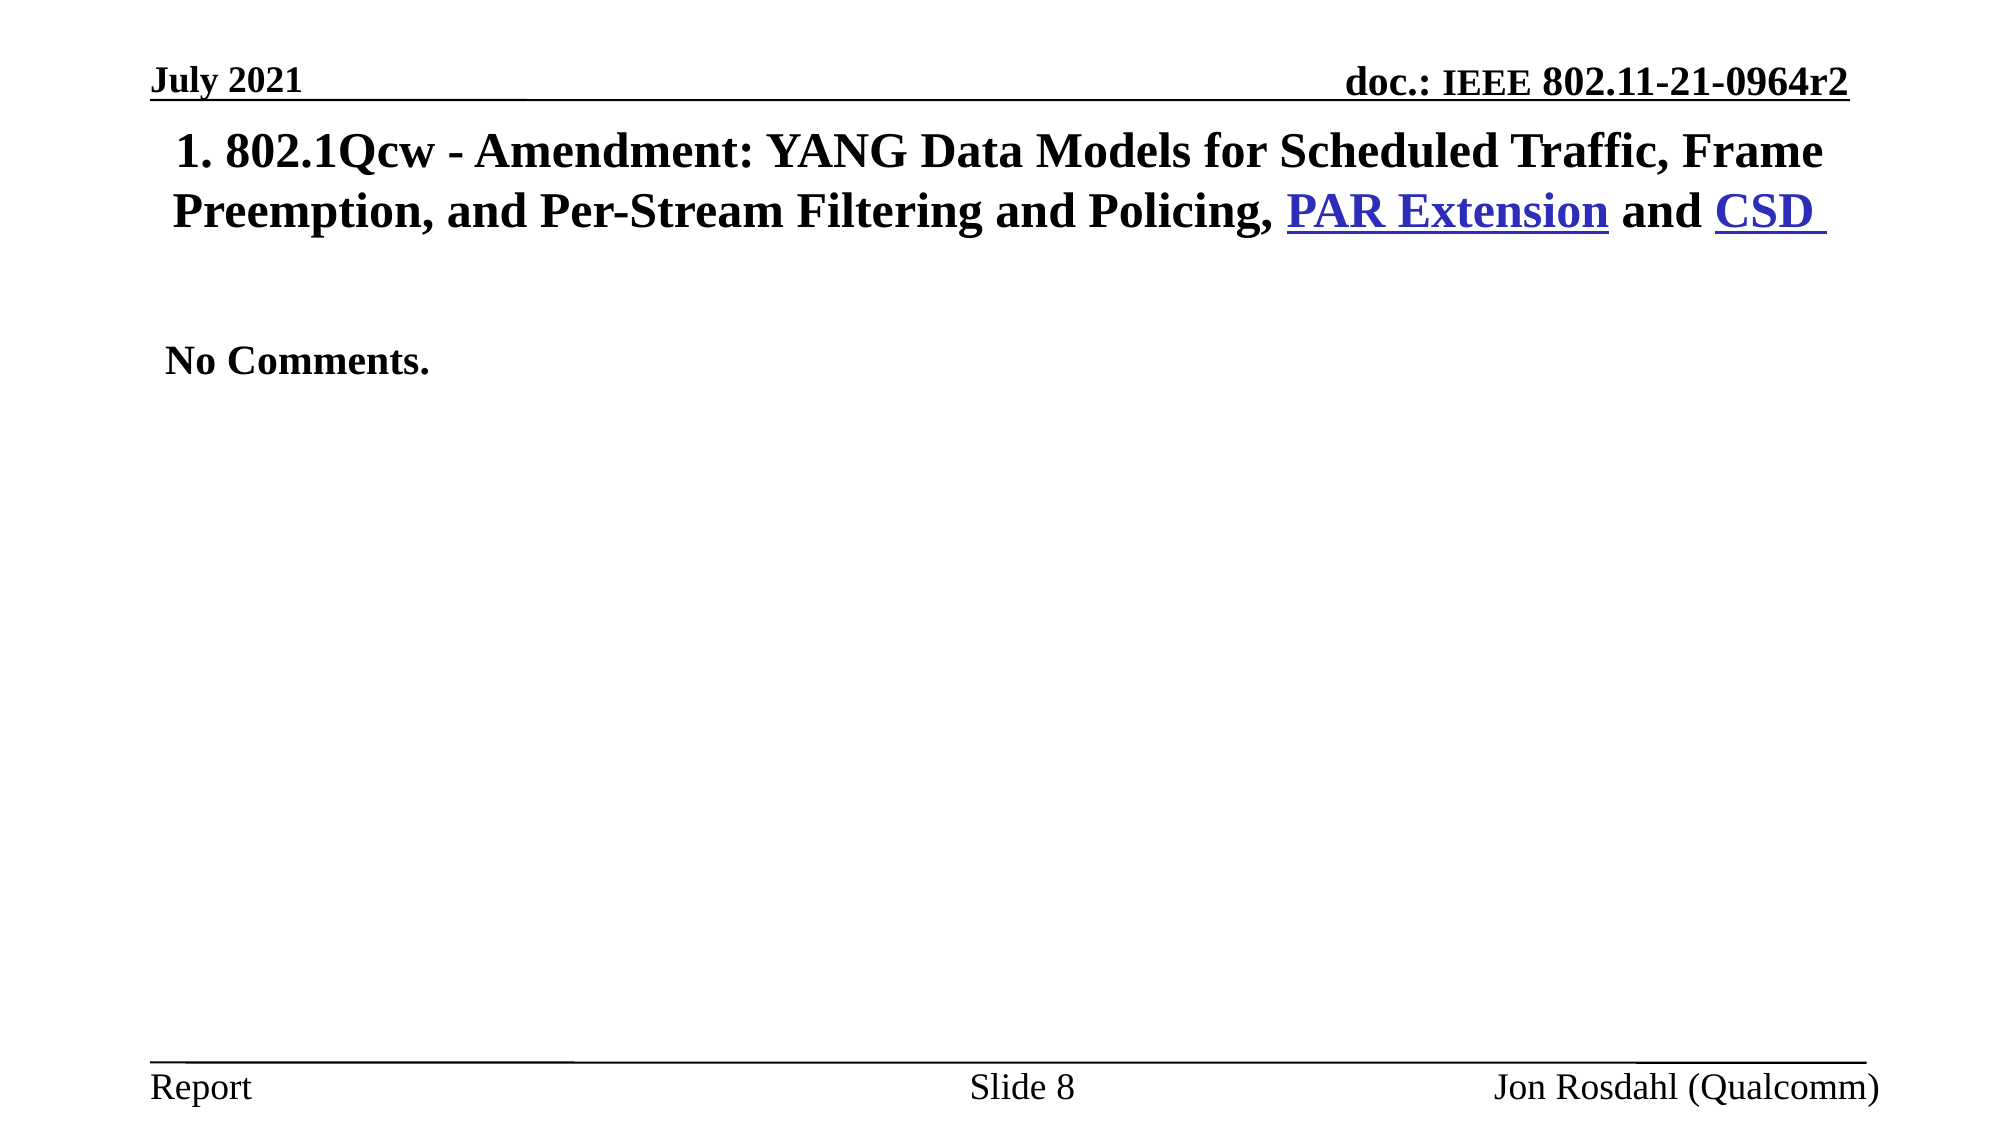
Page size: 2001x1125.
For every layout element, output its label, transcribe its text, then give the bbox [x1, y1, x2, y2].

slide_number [149, 49, 431, 100]
title 1. 802.1Qcw - Amendment: YANG Data Models for Scheduled Traffic, Frame Preemption, and Per-Stream Filtering and Policing, PAR Extension and CSD [149, 112, 1850, 244]
footer Jon Rosdahl (Qualcomm) [1436, 1061, 1881, 1108]
list No Comments. [149, 324, 1850, 1000]
slide_number Slide 8 [950, 1061, 1095, 1125]
